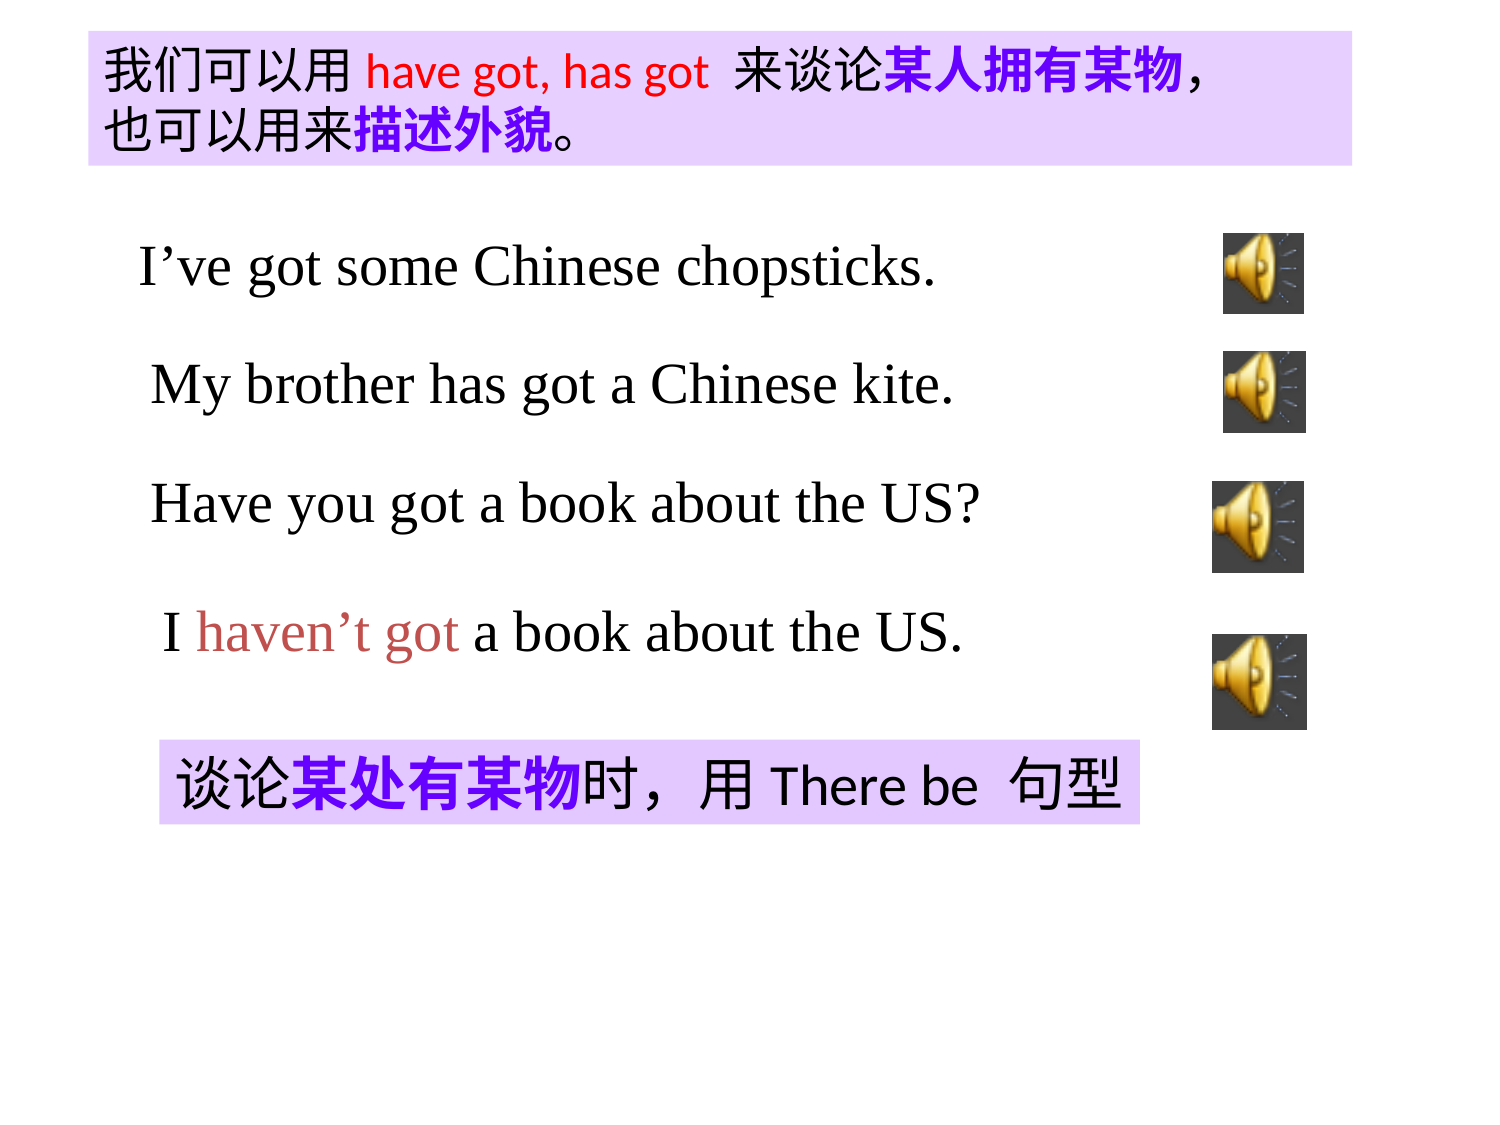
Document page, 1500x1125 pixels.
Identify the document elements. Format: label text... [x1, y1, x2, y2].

text_box I’ve got some Chinese chopsticks. [123, 220, 1034, 305]
picture [1222, 231, 1306, 315]
text_box Have you got a book about the US? [135, 456, 1164, 541]
picture [1210, 479, 1306, 575]
text_box I haven’t got a book about the US. [147, 586, 1117, 671]
text_box 我们可以用have got, has got 来谈论某人拥有某物， 也可以用来描述外貌。 [88, 30, 1353, 166]
text_box My brother has got a Chinese kite. [135, 338, 987, 423]
picture [1210, 633, 1309, 731]
picture [1222, 349, 1307, 435]
text_box 谈论某处有某物时，用There be 句型 [159, 739, 1140, 825]
